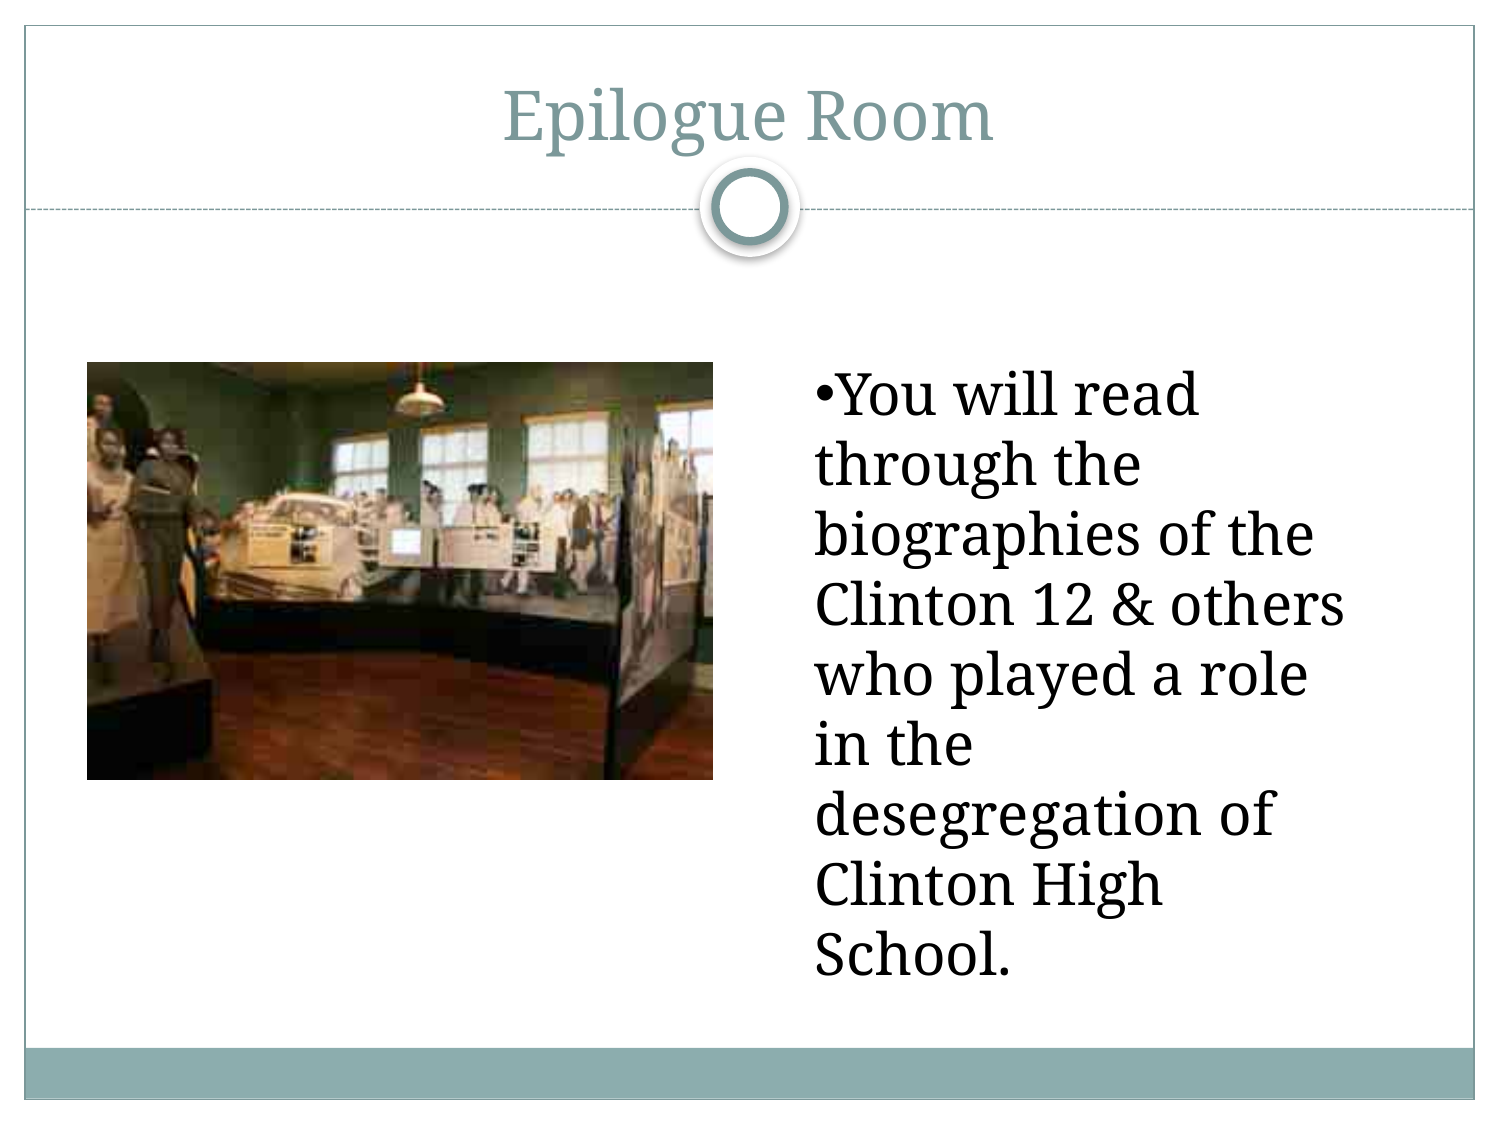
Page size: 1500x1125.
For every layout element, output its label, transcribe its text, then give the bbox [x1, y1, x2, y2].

text_box You will read through the biographies of the Clinton 12 & others who played a role in the desegregation of Clinton High School. [800, 350, 1375, 995]
title Epilogue Room [49, 37, 1450, 162]
picture [87, 362, 713, 780]
